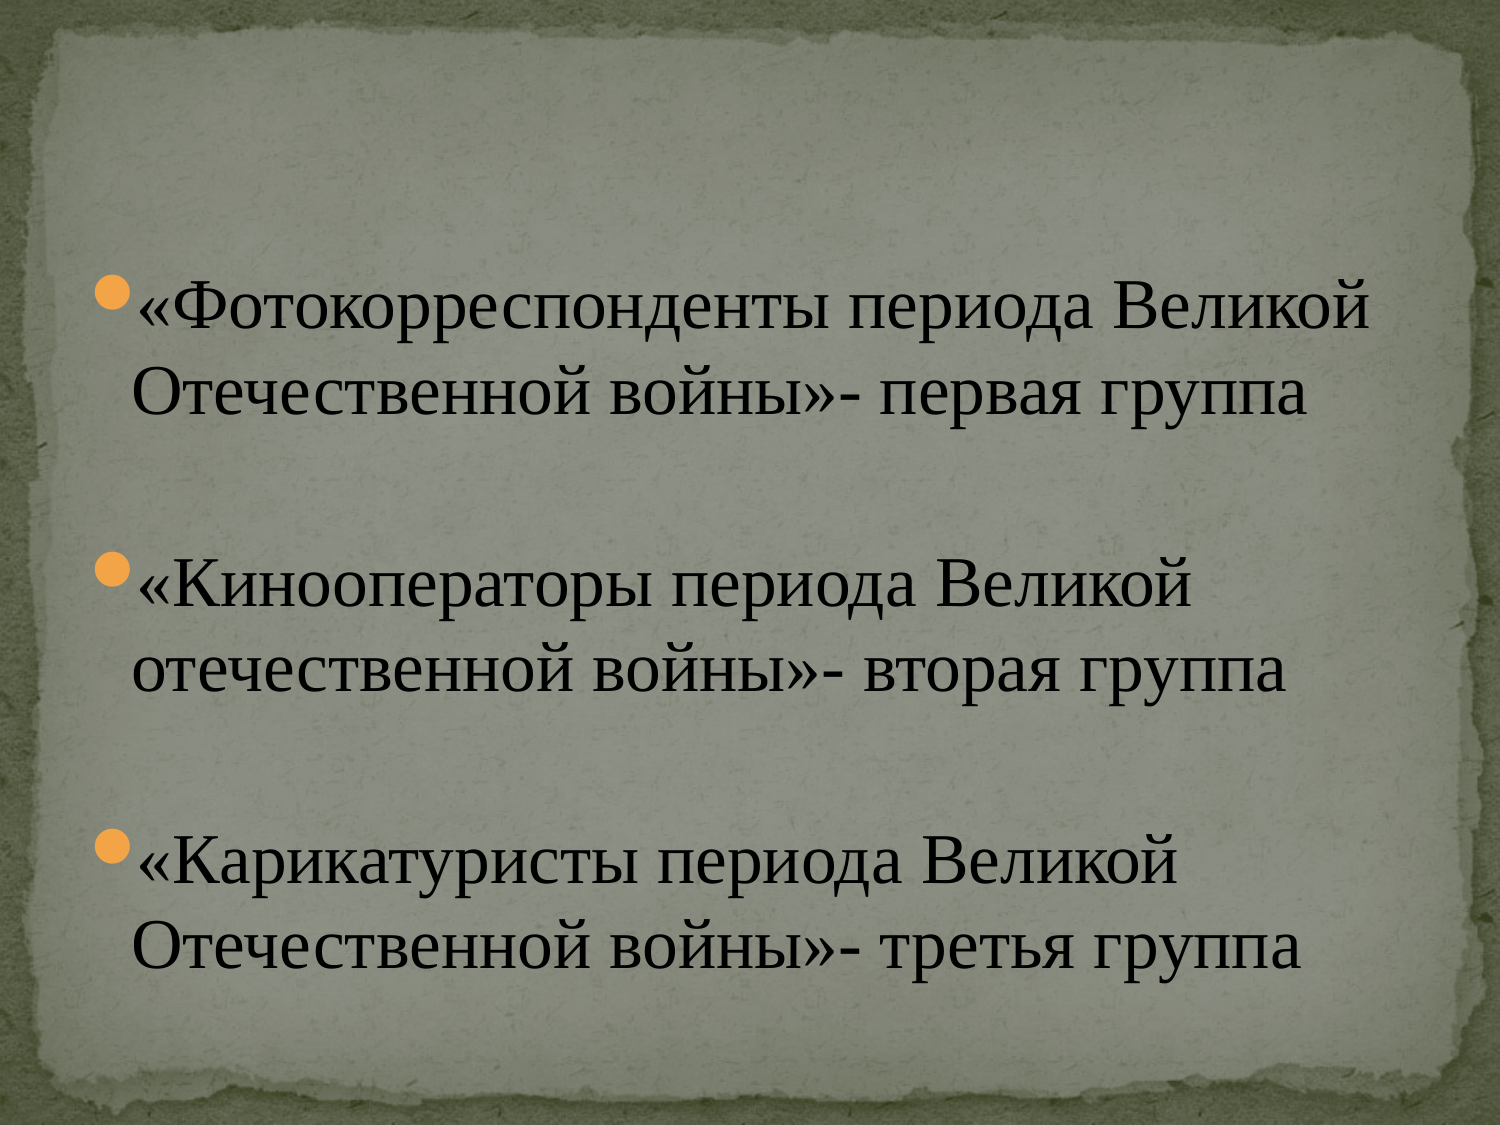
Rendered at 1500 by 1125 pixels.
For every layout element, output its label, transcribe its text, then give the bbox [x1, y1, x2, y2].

list «Фотокорреспонденты периода Великой Отечественной войны»- первая группа «Кинооператоры периода Великой отечественной войны»- вторая группа «Карикатуристы периода Великой Отечественной войны»- третья группа [75, 249, 1425, 1000]
